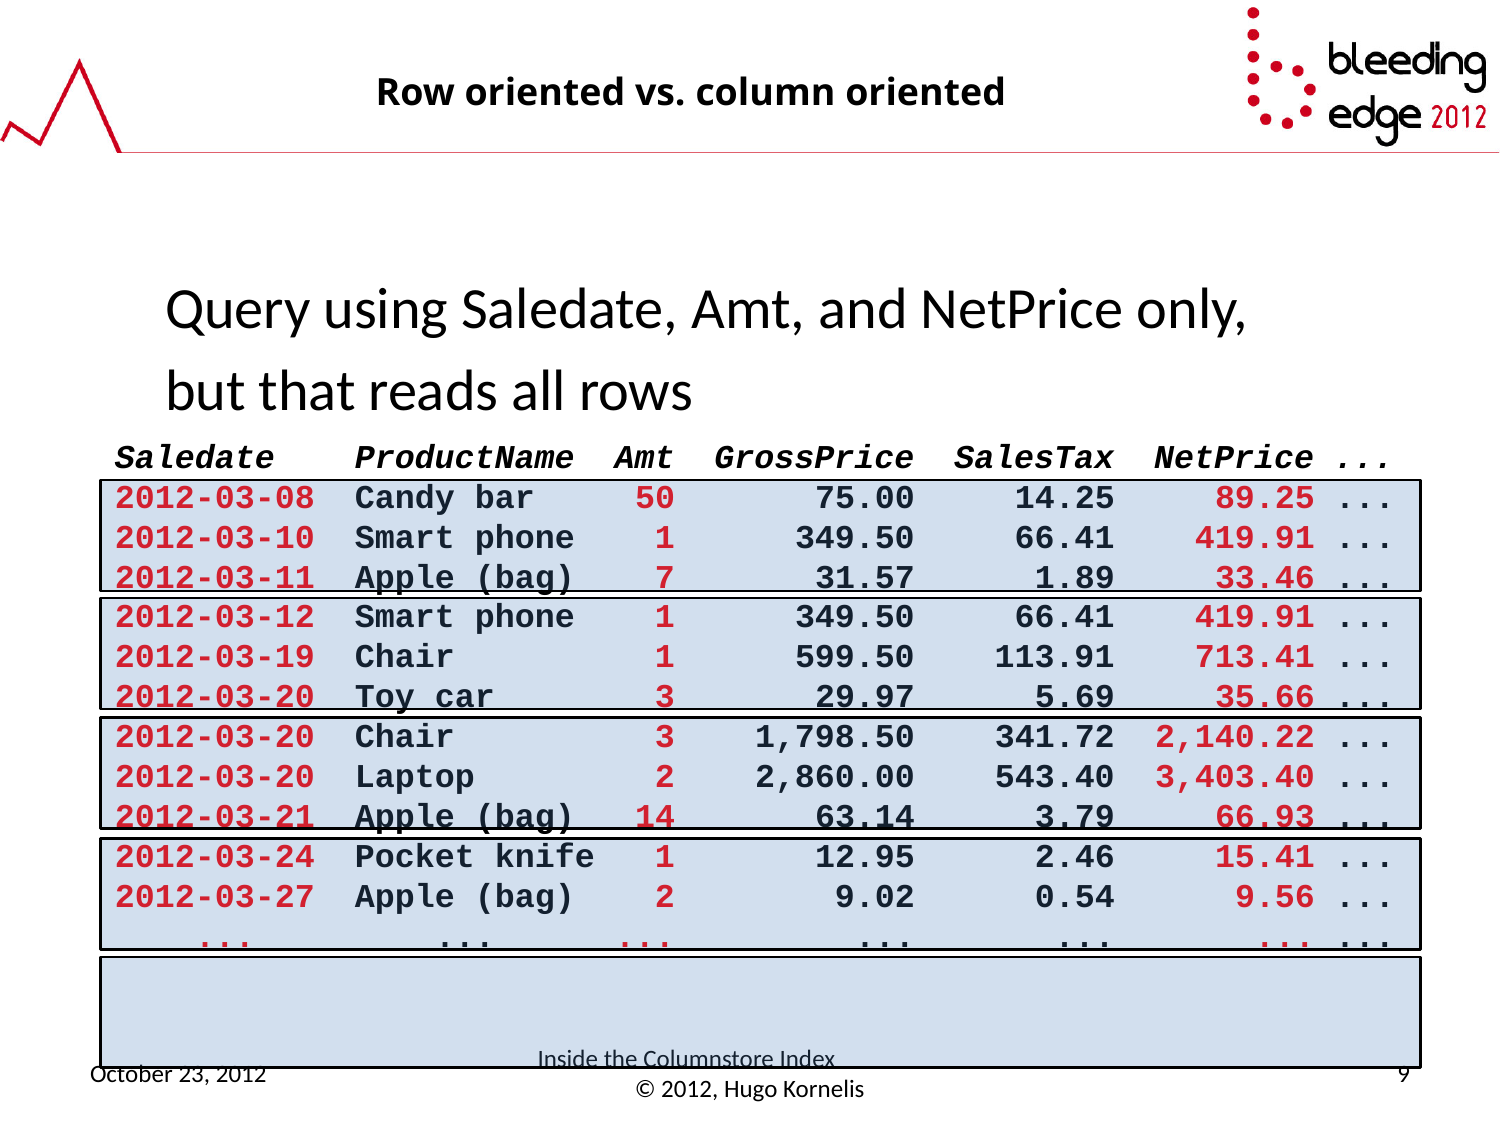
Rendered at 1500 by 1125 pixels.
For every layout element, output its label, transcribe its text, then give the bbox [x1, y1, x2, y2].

text_box [100, 717, 1421, 829]
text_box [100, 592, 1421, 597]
picture [0, 1, 1500, 153]
footer Inside the Columnstore Index © 2012, Hugo Kornelis [512, 1068, 988, 1103]
text_box [100, 838, 1421, 950]
text_box [100, 956, 1421, 1068]
slide_number 9 [1074, 1042, 1425, 1103]
list Query using Saledate, Amt, and NetPrice only, but that reads all rows [75, 262, 1425, 1005]
text_box Saledate ProductName Amt GrossPrice SalesTax NetPrice ... 2012-03-08 Candy bar 50 75.00 14.25 89.25 ... 2012-03-10 Smart phone 1 349.50 66.41 419.91 ... 2012-03-11 Apple (bag) 7 31.57 1.89 33.46 ... 2012-03-12 Smart phone 1 349.50 66.41 419.91 ... 2012-03-19 Chair 1 599.50 113.91 713.41 ... 2012-03-20 Toy car 3 29.97 5.69 35.66 ... 2012-03-20 Chair 3 1,798.50 341.72 2,140.22 ... 2012-03-20 Laptop 2 2,860.00 543.40 3,403.40 ... 2012-03-21 Apple (bag) 14 63.14 3.79 66.93 ... 2012-03-24 Pocket knife 1 12.95 2.46 15.41 ... 2012-03-27 Apple (bag) 2 9.02 0.54 9.56 ... ... ... ... ... ... ... ... [100, 427, 1421, 480]
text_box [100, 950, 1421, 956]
text_box [100, 480, 1421, 592]
text_box [100, 597, 1421, 709]
title Row oriented vs. column oriented [162, 60, 1220, 122]
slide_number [75, 1042, 425, 1103]
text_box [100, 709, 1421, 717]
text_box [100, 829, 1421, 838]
